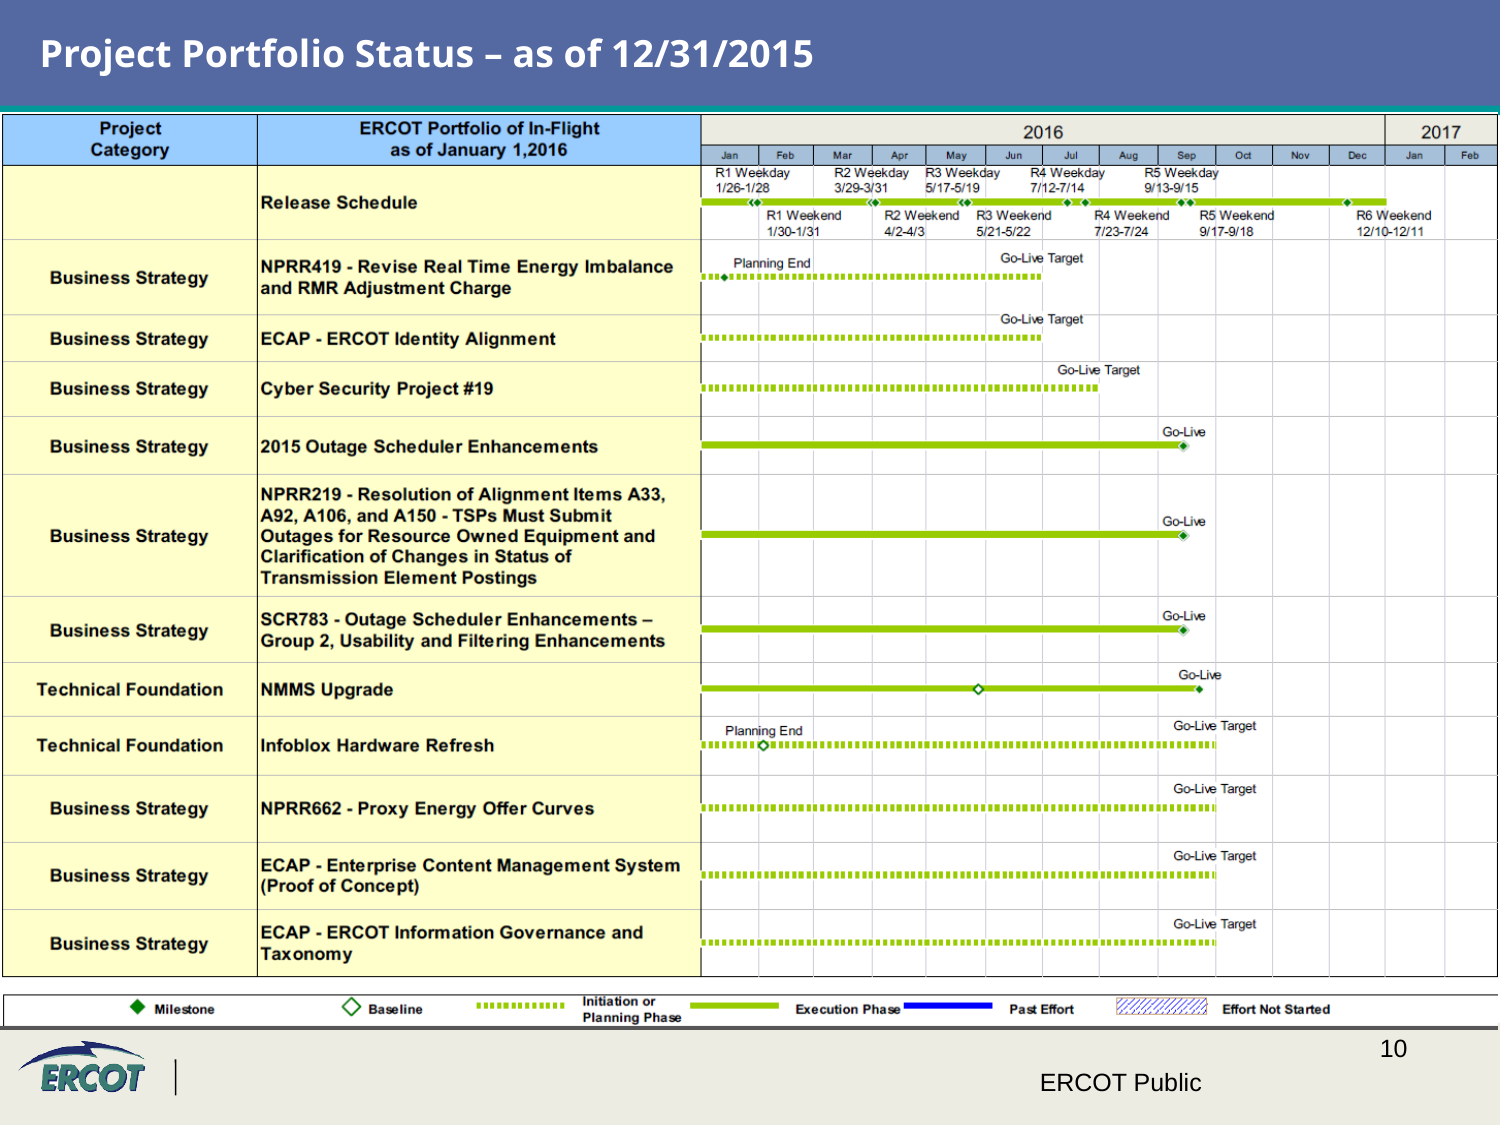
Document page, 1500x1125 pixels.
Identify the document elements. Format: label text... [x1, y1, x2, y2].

text_box Project Portfolio Status – as of 12/31/2015 [24, 30, 1163, 106]
picture [10, 1031, 151, 1111]
picture [0, 112, 1498, 1030]
footer ERCOT Public [1025, 1059, 1438, 1125]
text_box [24, 22, 1450, 85]
